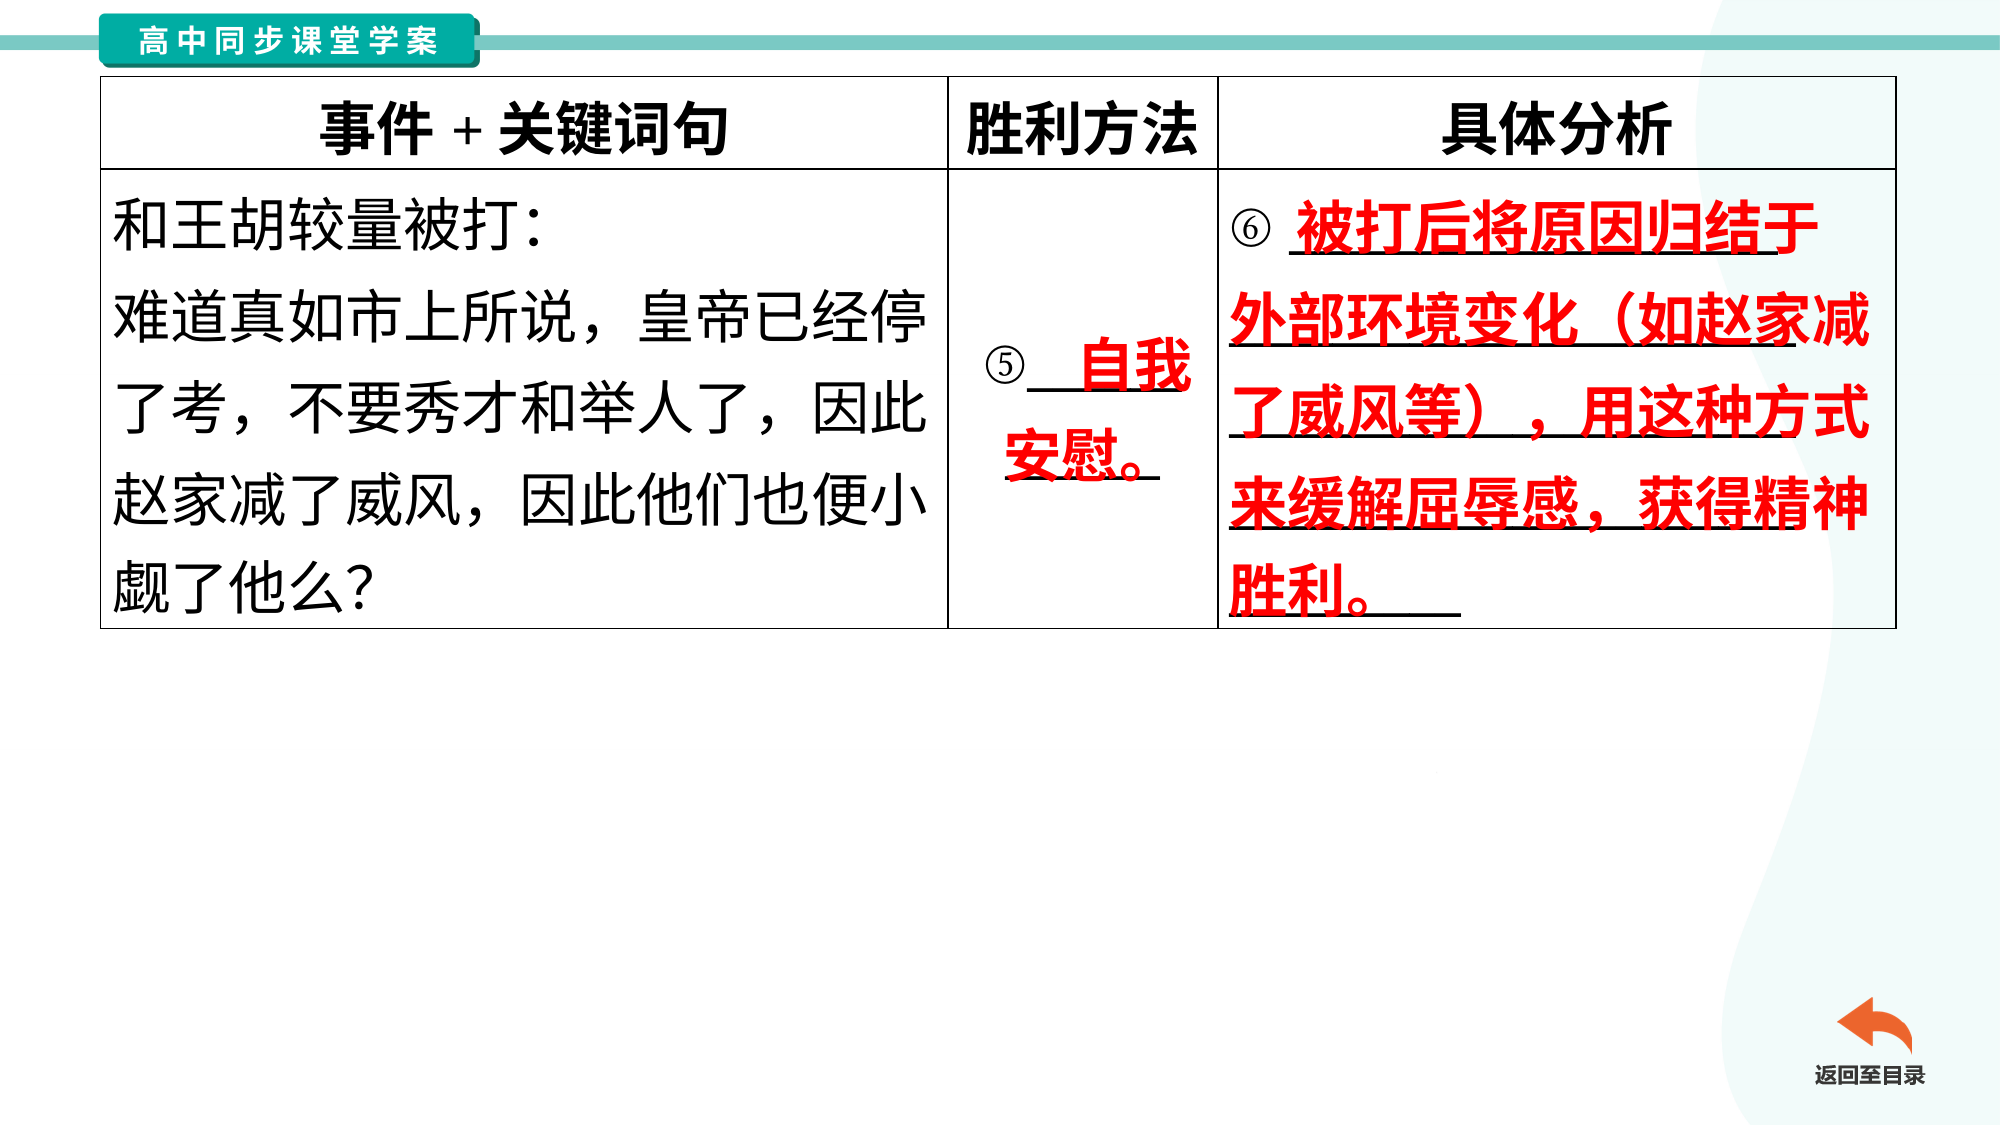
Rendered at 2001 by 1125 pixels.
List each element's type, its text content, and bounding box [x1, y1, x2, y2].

picture [0, 0, 2000, 1125]
table_header 事件+关键词句 [101, 77, 947, 168]
text_box 被打后将原因归结于 外部环境变化（如赵家减 了威风等），用这种方式 来缓解屈辱感，获得精神 胜利。 [1229, 170, 1887, 617]
text_box 自我安慰。 [966, 307, 1216, 482]
table_cell ⑤______ ______ [949, 170, 1217, 628]
table_cell 和王胡较量被打： 难道真如市上所说，皇帝已经停 了考，不要秀才和举人了，因此 赵家减了威风，因此他们也便小 觑了他么？ [101, 170, 947, 628]
table_header 胜利方法 [949, 77, 1217, 168]
table_cell ⑥ ___________________ ______________________ ______________________ ______________________ _________ [1219, 170, 1895, 628]
table_header 具体分析 [1219, 77, 1895, 168]
